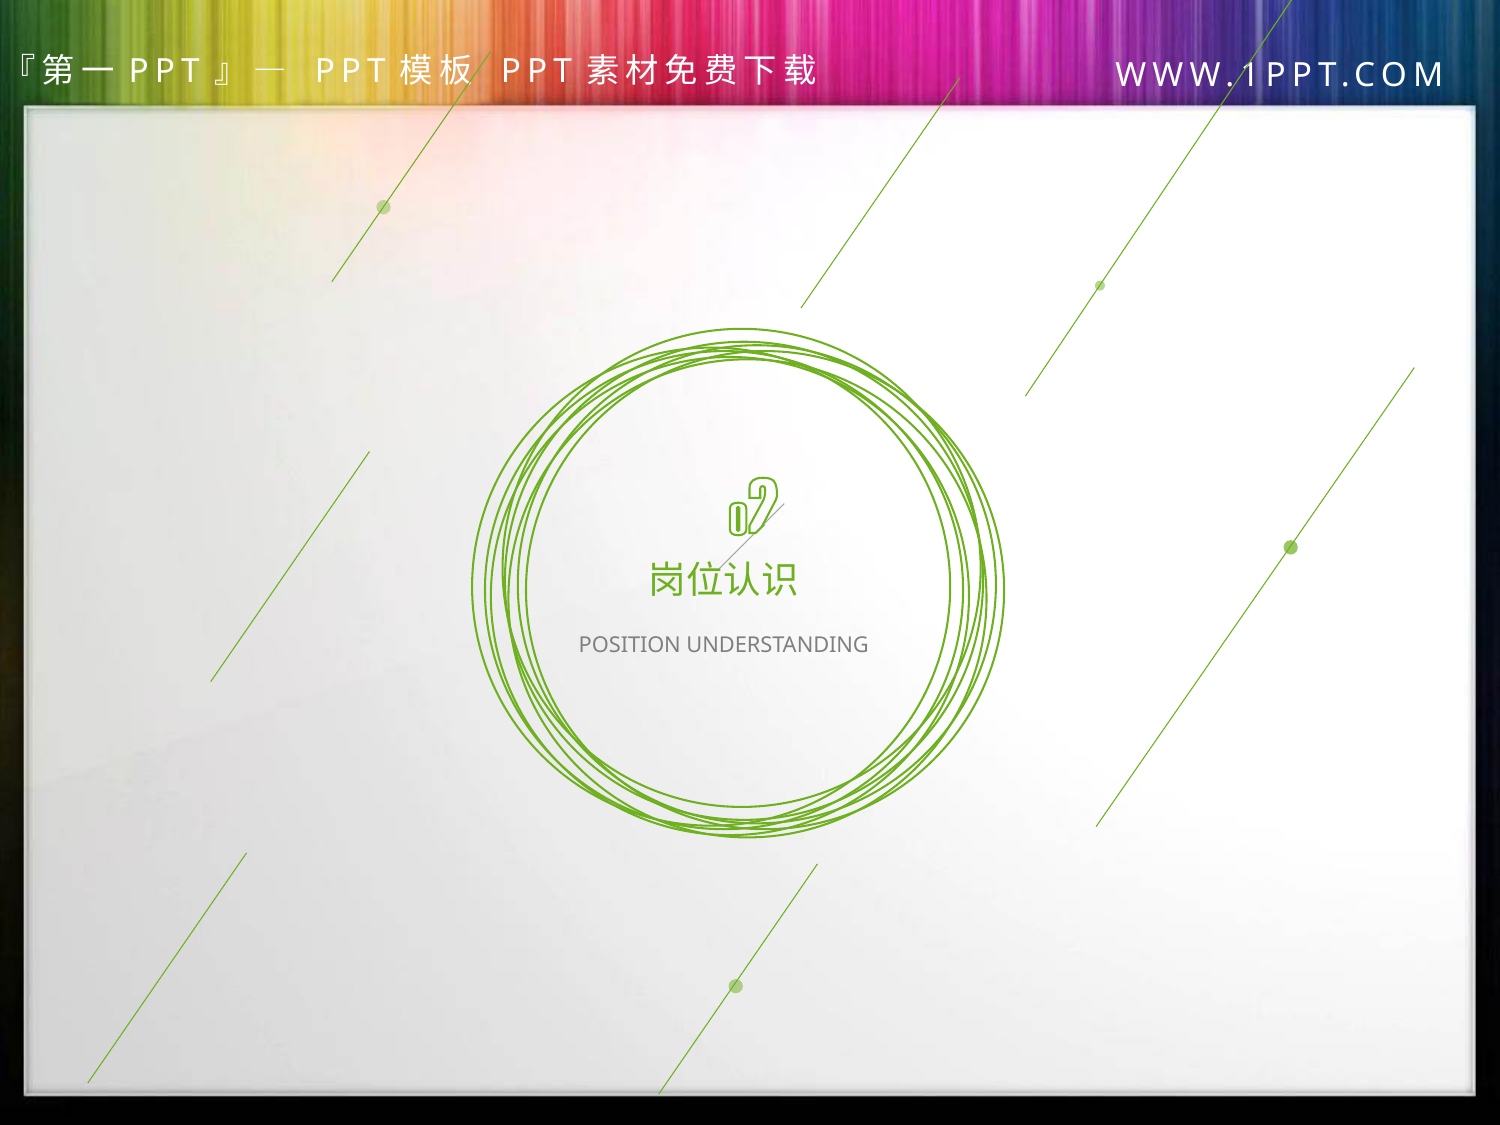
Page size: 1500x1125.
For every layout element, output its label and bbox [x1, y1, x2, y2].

text_box [719, 503, 785, 569]
picture [0, 0, 1500, 1125]
text_box [800, 77, 960, 309]
text_box [1095, 367, 1415, 827]
text_box [658, 863, 818, 1095]
text_box [87, 852, 247, 1084]
text_box [331, 51, 491, 282]
text_box [210, 451, 370, 682]
text_box [471, 328, 1005, 838]
text_box [1025, 0, 1361, 397]
